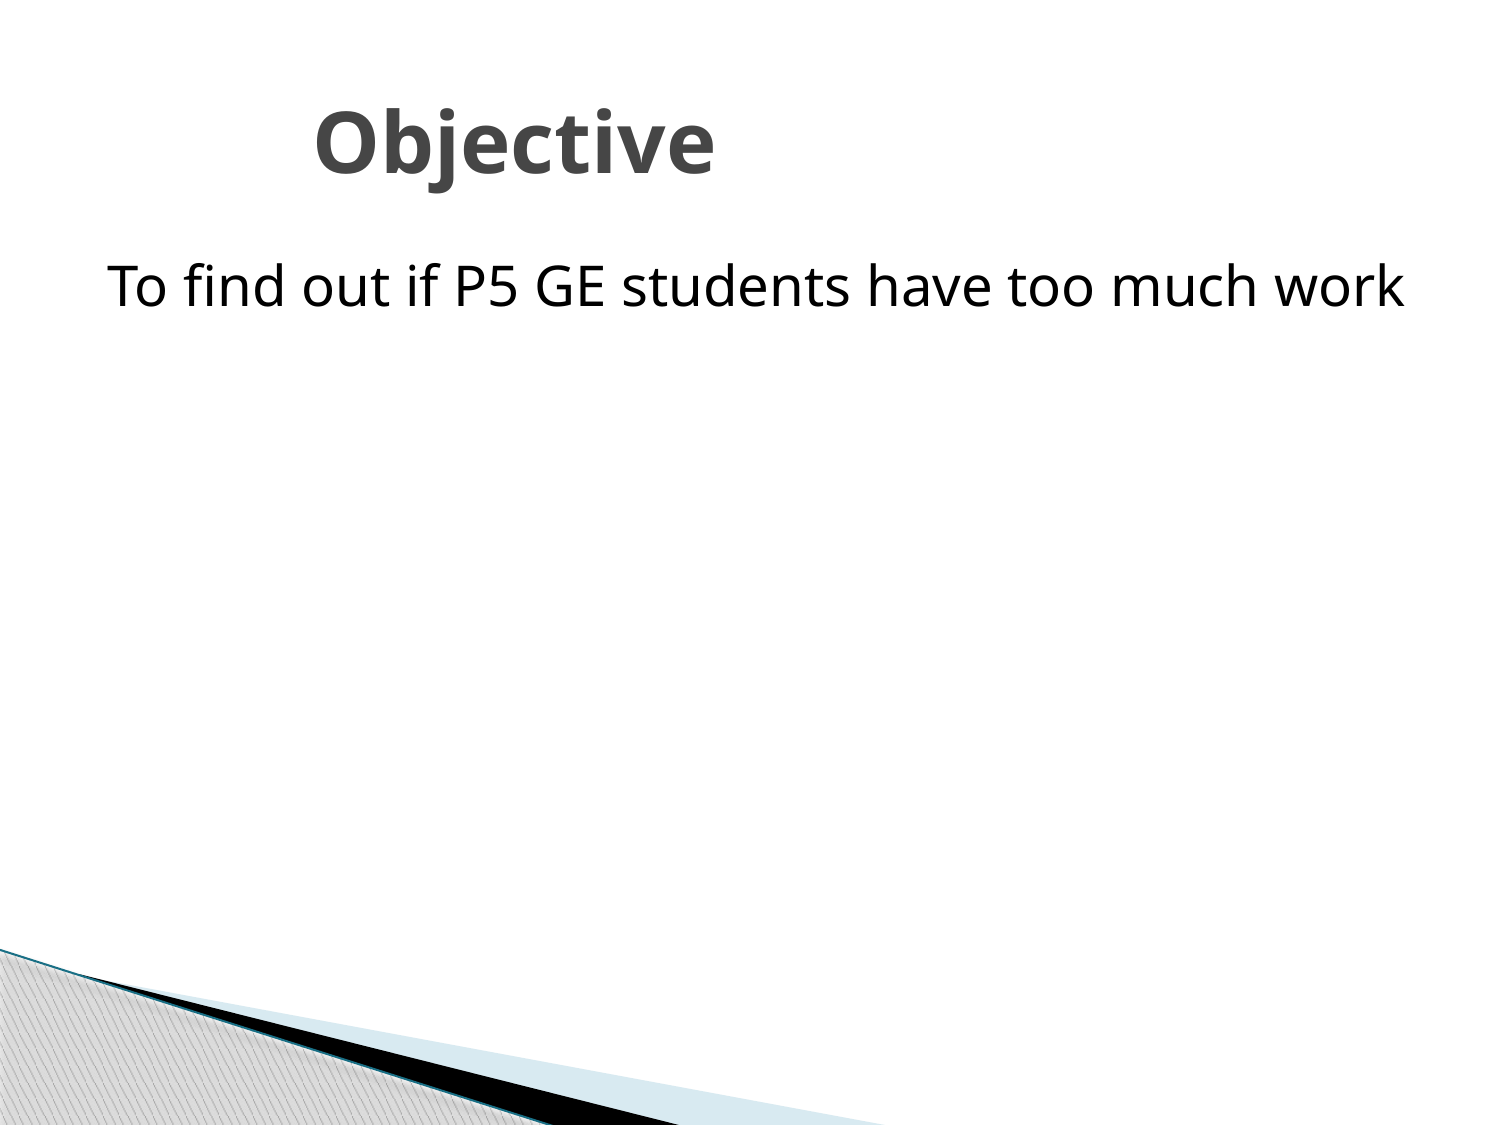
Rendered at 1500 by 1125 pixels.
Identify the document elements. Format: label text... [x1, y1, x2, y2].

title Objective [75, 45, 1425, 233]
list To find out if P5 GE students have too much work [75, 243, 1425, 986]
